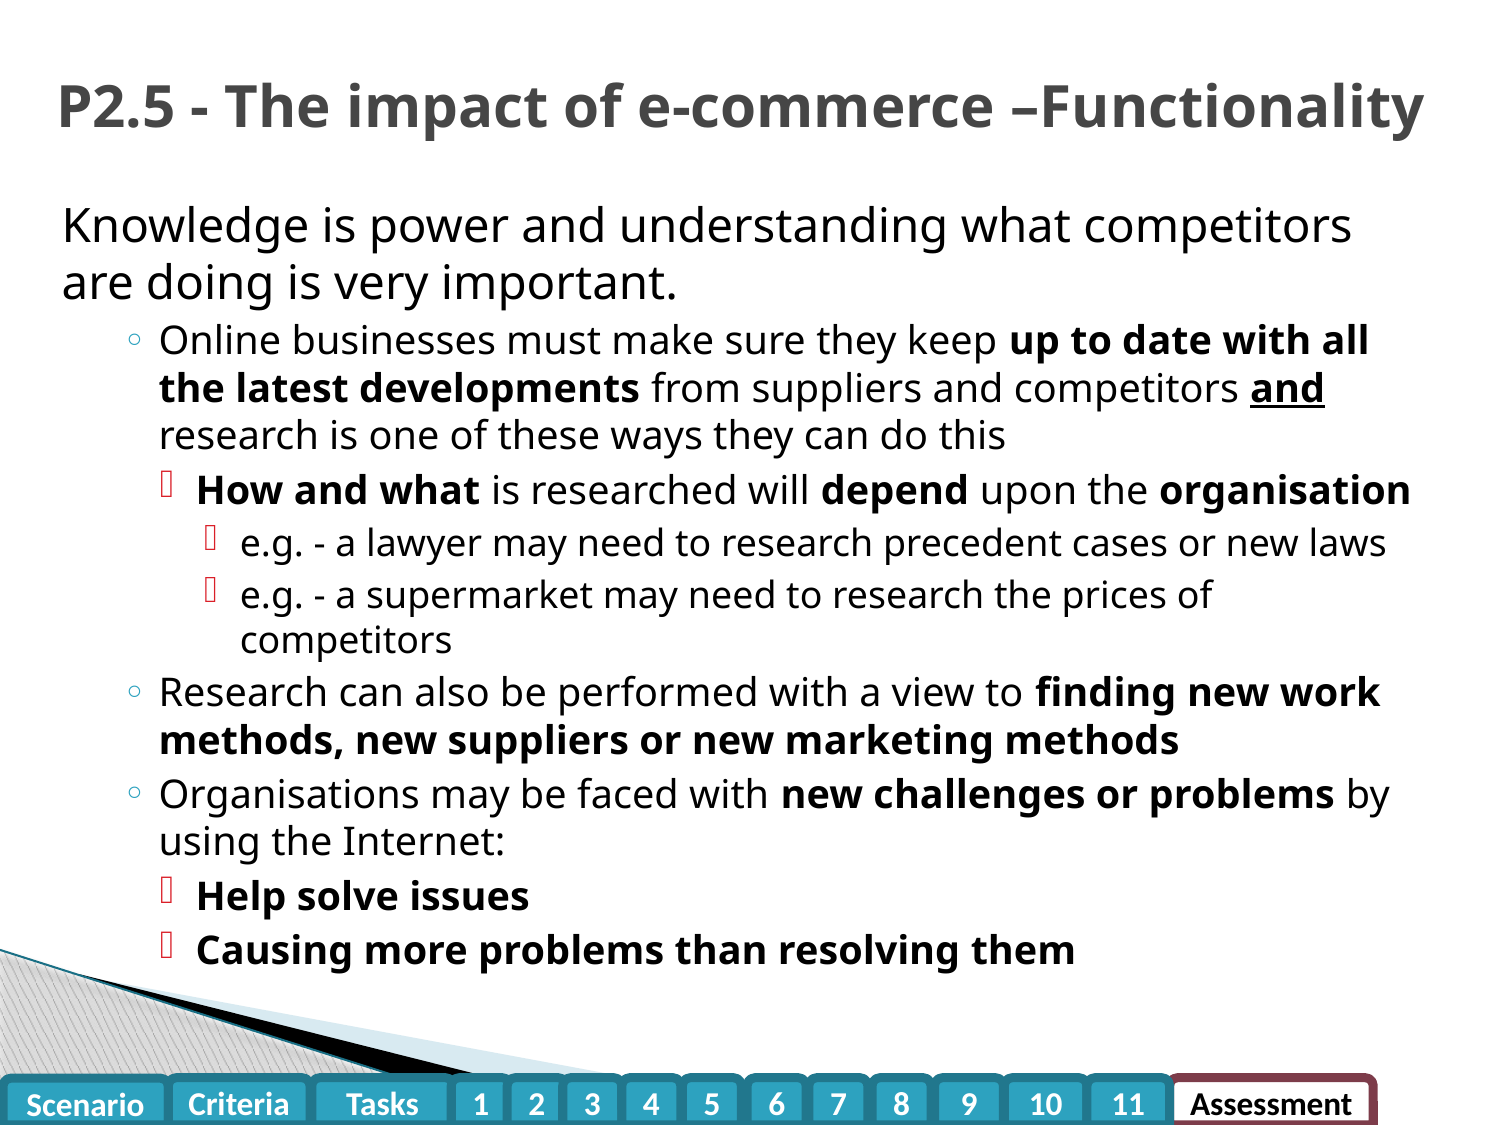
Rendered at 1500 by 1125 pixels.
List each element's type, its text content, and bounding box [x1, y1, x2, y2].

text_box P2.5 - The impact of e-commerce –Functionality [41, 35, 1459, 173]
list Knowledge is power and understanding what competitors are doing is very important. Online businesses must make sure they keep up to date with all the latest developments from suppliers and competitors and research is one of these ways they can do this How and what is researched will depend upon the organisation e.g. - a lawyer may need to research precedent cases or new laws e.g. - a supermarket may need to research the prices of competitors Research can also be performed with a view to finding new work methods, new suppliers or new marketing methods Organisations may be faced with new challenges or problems by using the Internet: Help solve issues Causing more problems than resolving them [46, 187, 1442, 1043]
